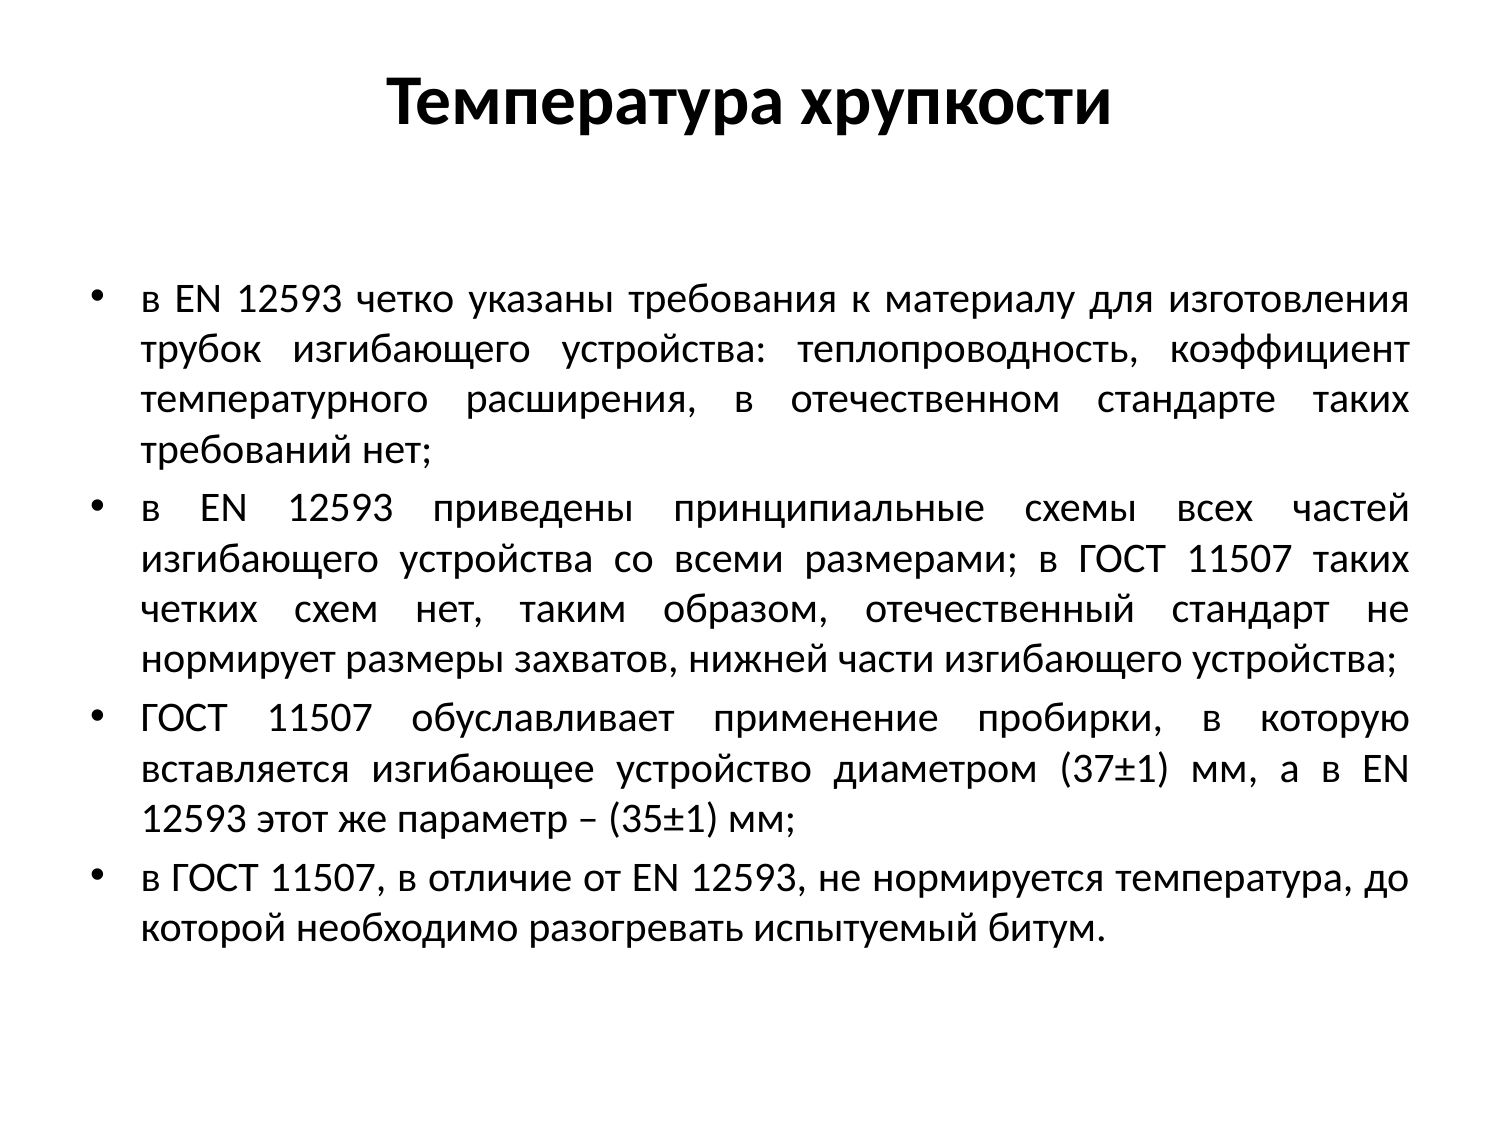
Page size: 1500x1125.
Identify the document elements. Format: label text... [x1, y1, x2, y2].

list в EN 12593 четко указаны требования к материалу для изготовления трубок изгибающего устройства: теплопроводность, коэффициент температурного расширения, в отечественном стандарте таких требований нет; в EN 12593 приведены принципиальные схемы всех частей изгибающего устройства со всеми размерами; в ГОСТ 11507 таких четких схем нет, таким образом, отечественный стандарт не нормирует размеры захватов, нижней части изгибающего устройства; ГОСТ 11507 обуславливает применение пробирки, в которую вставляется изгибающее устройство диаметром (37±1) мм, а в EN 12593 этот же параметр – (35±1) мм; в ГОСТ 11507, в отличие от EN 12593, не нормируется температура, до которой необходимо разогревать испытуемый битум. [75, 262, 1425, 1005]
title Температура хрупкости [75, 45, 1425, 233]
